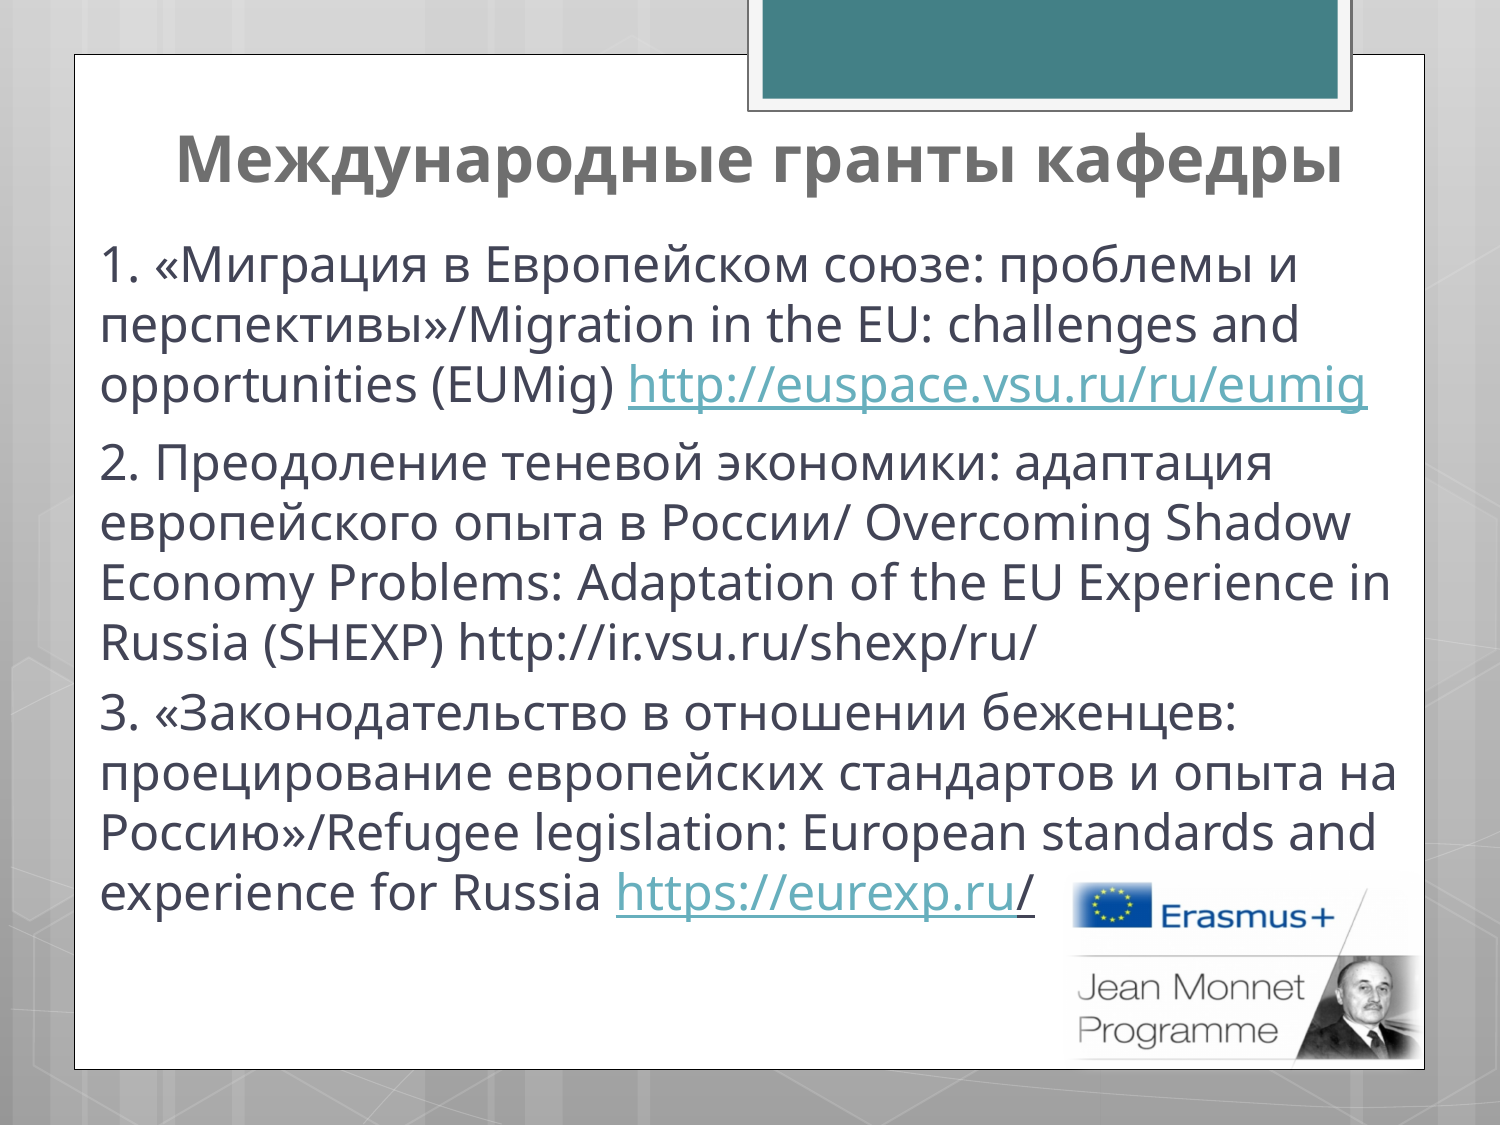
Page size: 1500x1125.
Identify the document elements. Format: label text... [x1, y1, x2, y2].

picture [1062, 869, 1428, 1078]
list 1. «Миграция в Европейском союзе: проблемы и перспективы»/Migration in the EU: challenges and opportunities (EUMig) http://euspace.vsu.ru/ru/eumig 2. Преодоление теневой экономики: адаптация европейского опыта в России/ Overcoming Shadow Economy Problems: Adaptation of the EU Experience in Russia (SHEXP) http://ir.vsu.ru/shexp/ru/ 3. «Законодательство в отношении беженцев: проецирование европейских стандартов и опыта на Россию»/Refugee legislation: European standards and experience for Russia https://eurexp.ru/ [84, 225, 1500, 1000]
title Международные гранты кафедры [76, 66, 1427, 204]
